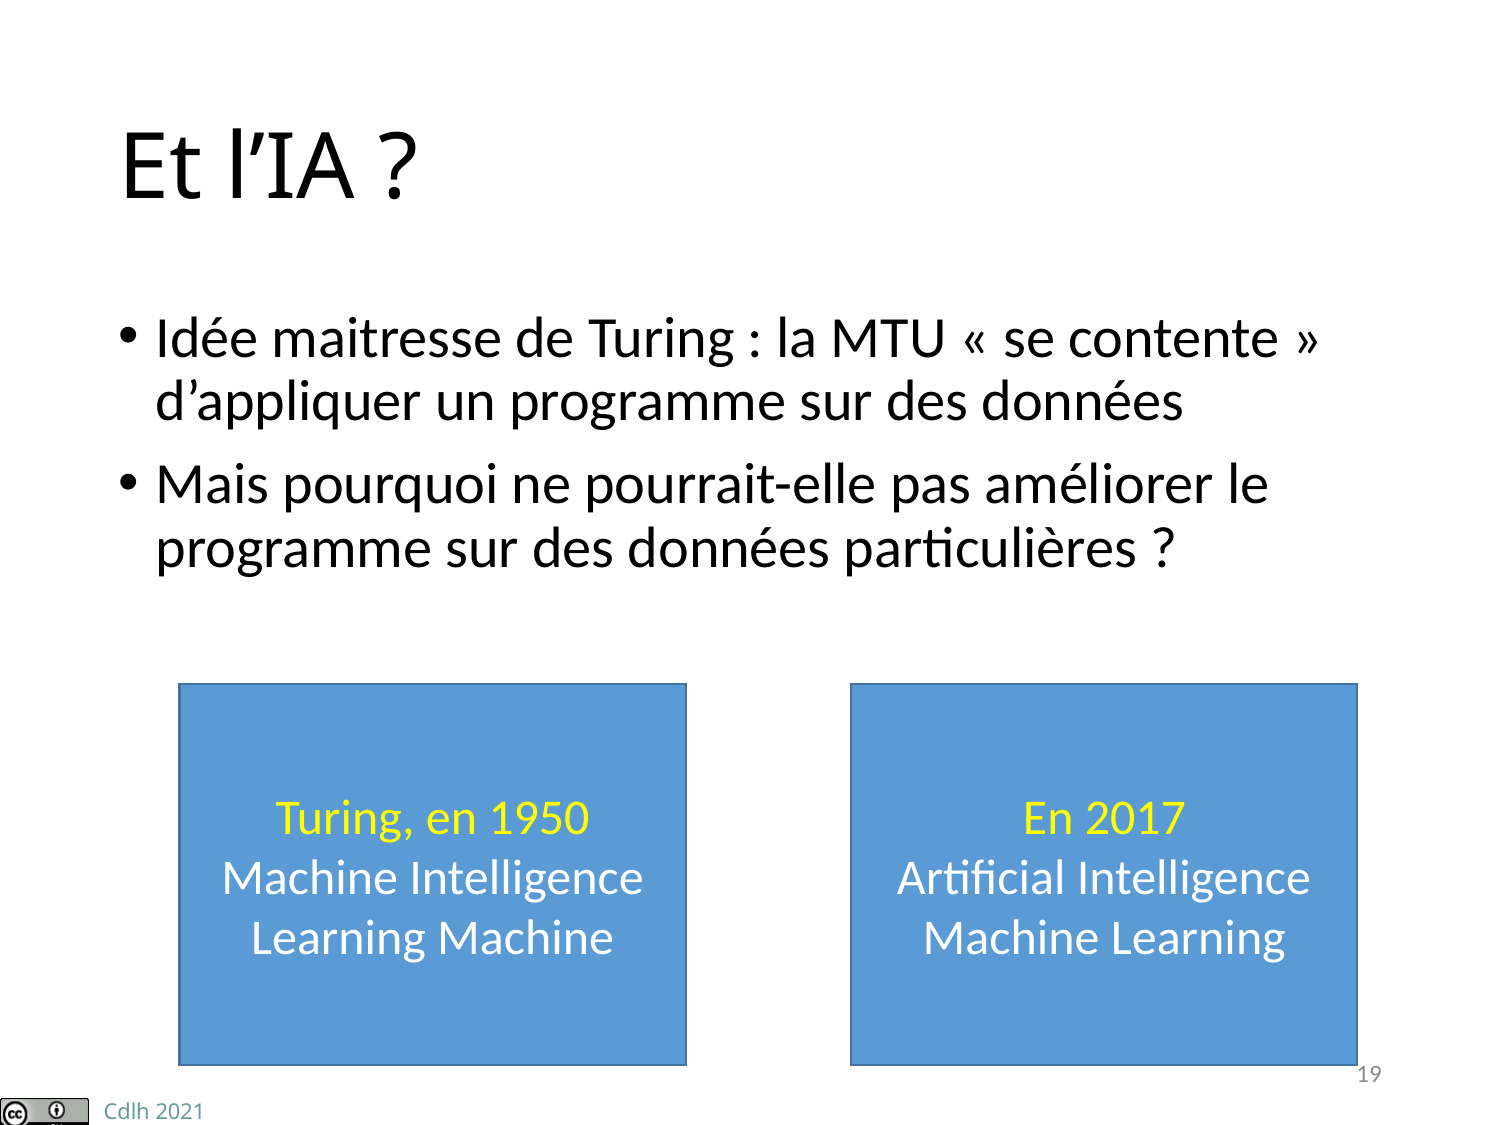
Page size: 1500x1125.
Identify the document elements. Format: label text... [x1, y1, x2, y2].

title Et l’IA ? [103, 59, 1397, 278]
list Idée maitresse de Turing : la MTU « se contente » d’appliquer un programme sur des données Mais pourquoi ne pourrait-elle pas améliorer le programme sur des données particulières ? [103, 299, 1397, 1014]
text_box Turing, en 1950 Machine Intelligence Learning Machine [178, 683, 687, 1066]
picture [0, 1098, 89, 1125]
slide_number 19 [1059, 1042, 1397, 1103]
text_box En 2017 Artificial Intelligence Machine Learning [850, 683, 1358, 1066]
